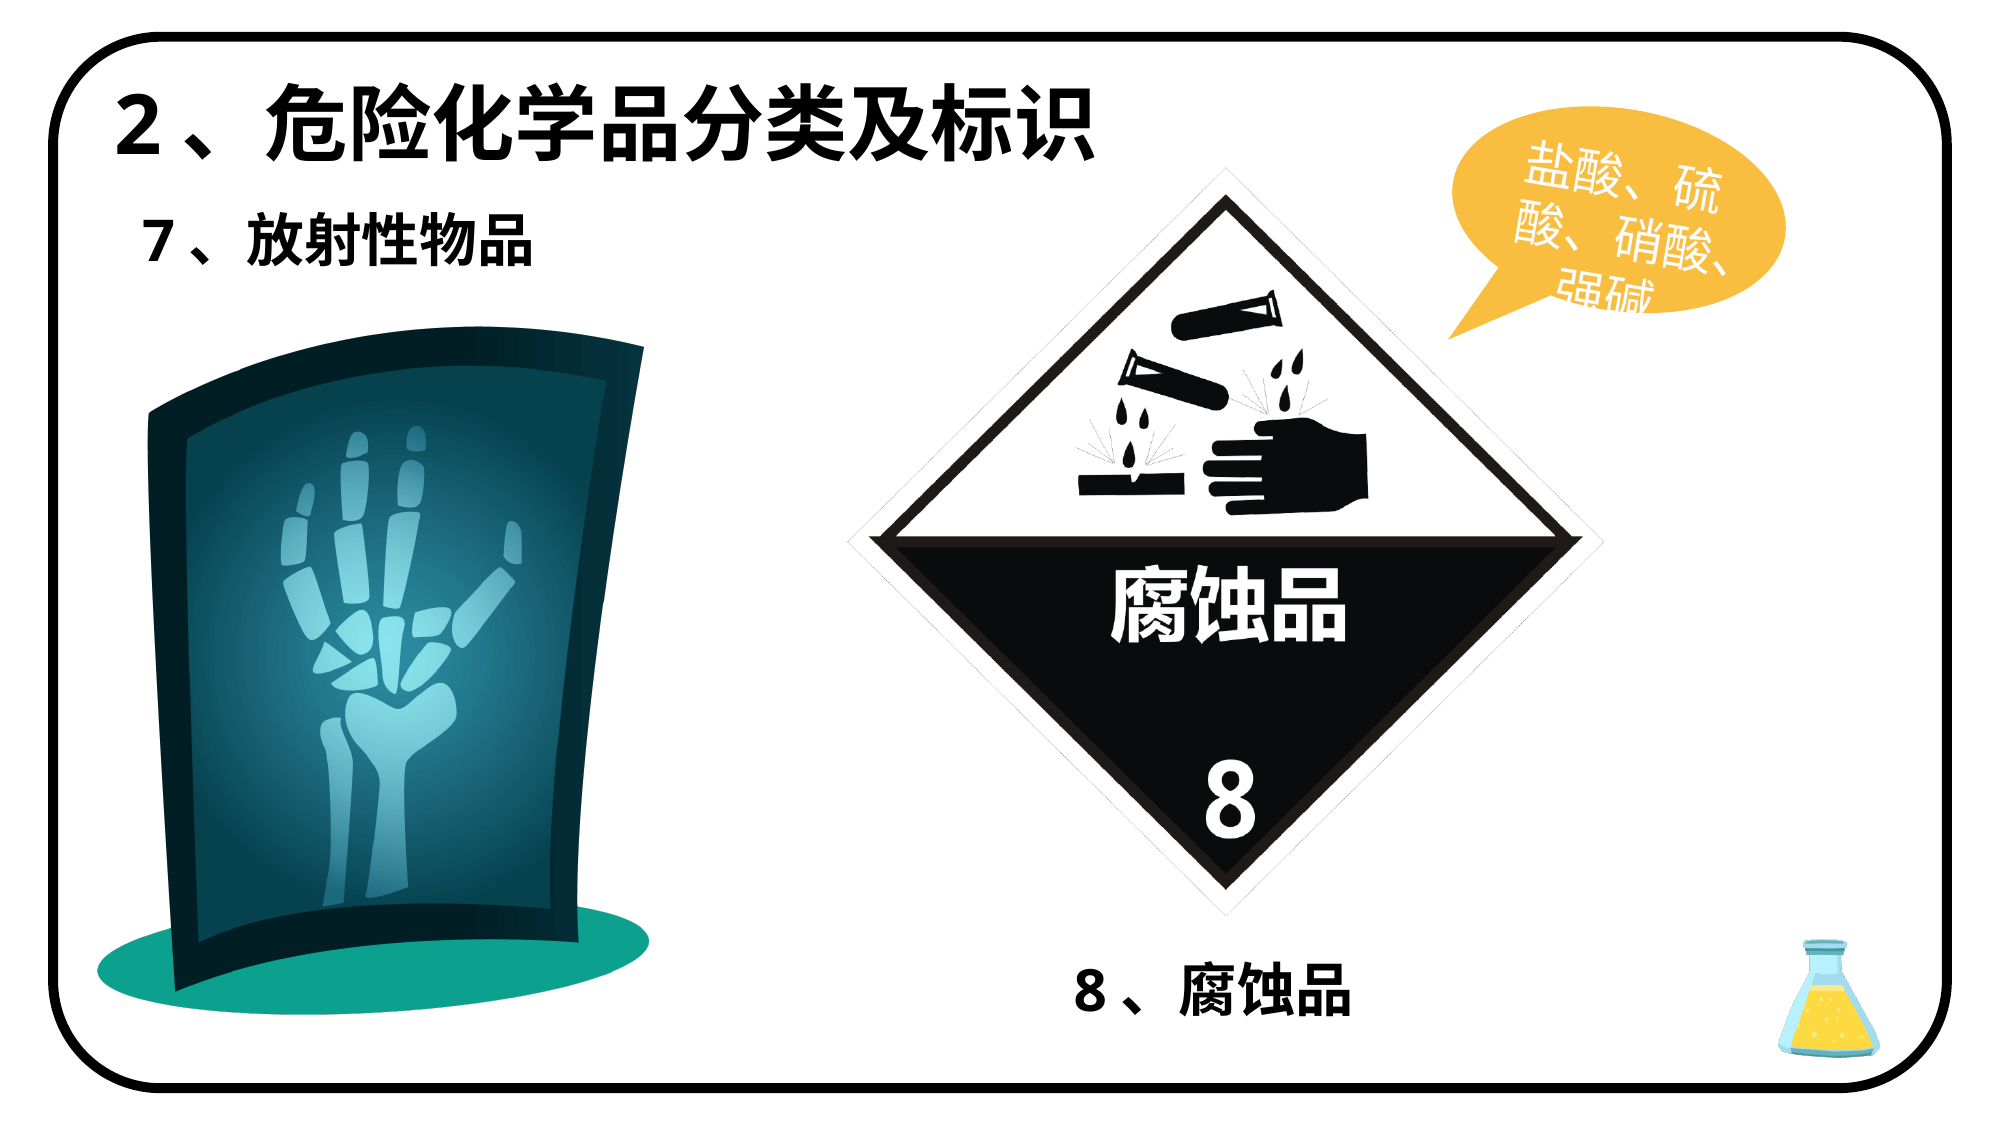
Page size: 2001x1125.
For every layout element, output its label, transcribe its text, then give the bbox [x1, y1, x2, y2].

text_box 8、腐蚀品 [1058, 945, 1369, 1031]
title 7、放射性物品 [127, 204, 565, 282]
picture [97, 326, 649, 1015]
picture [1778, 939, 1880, 1058]
picture [847, 167, 1604, 916]
text_box 2、危险化学品分类及标识 [99, 64, 1116, 179]
text_box 盐酸、硫酸、硝酸、强碱 [1457, 106, 1786, 314]
